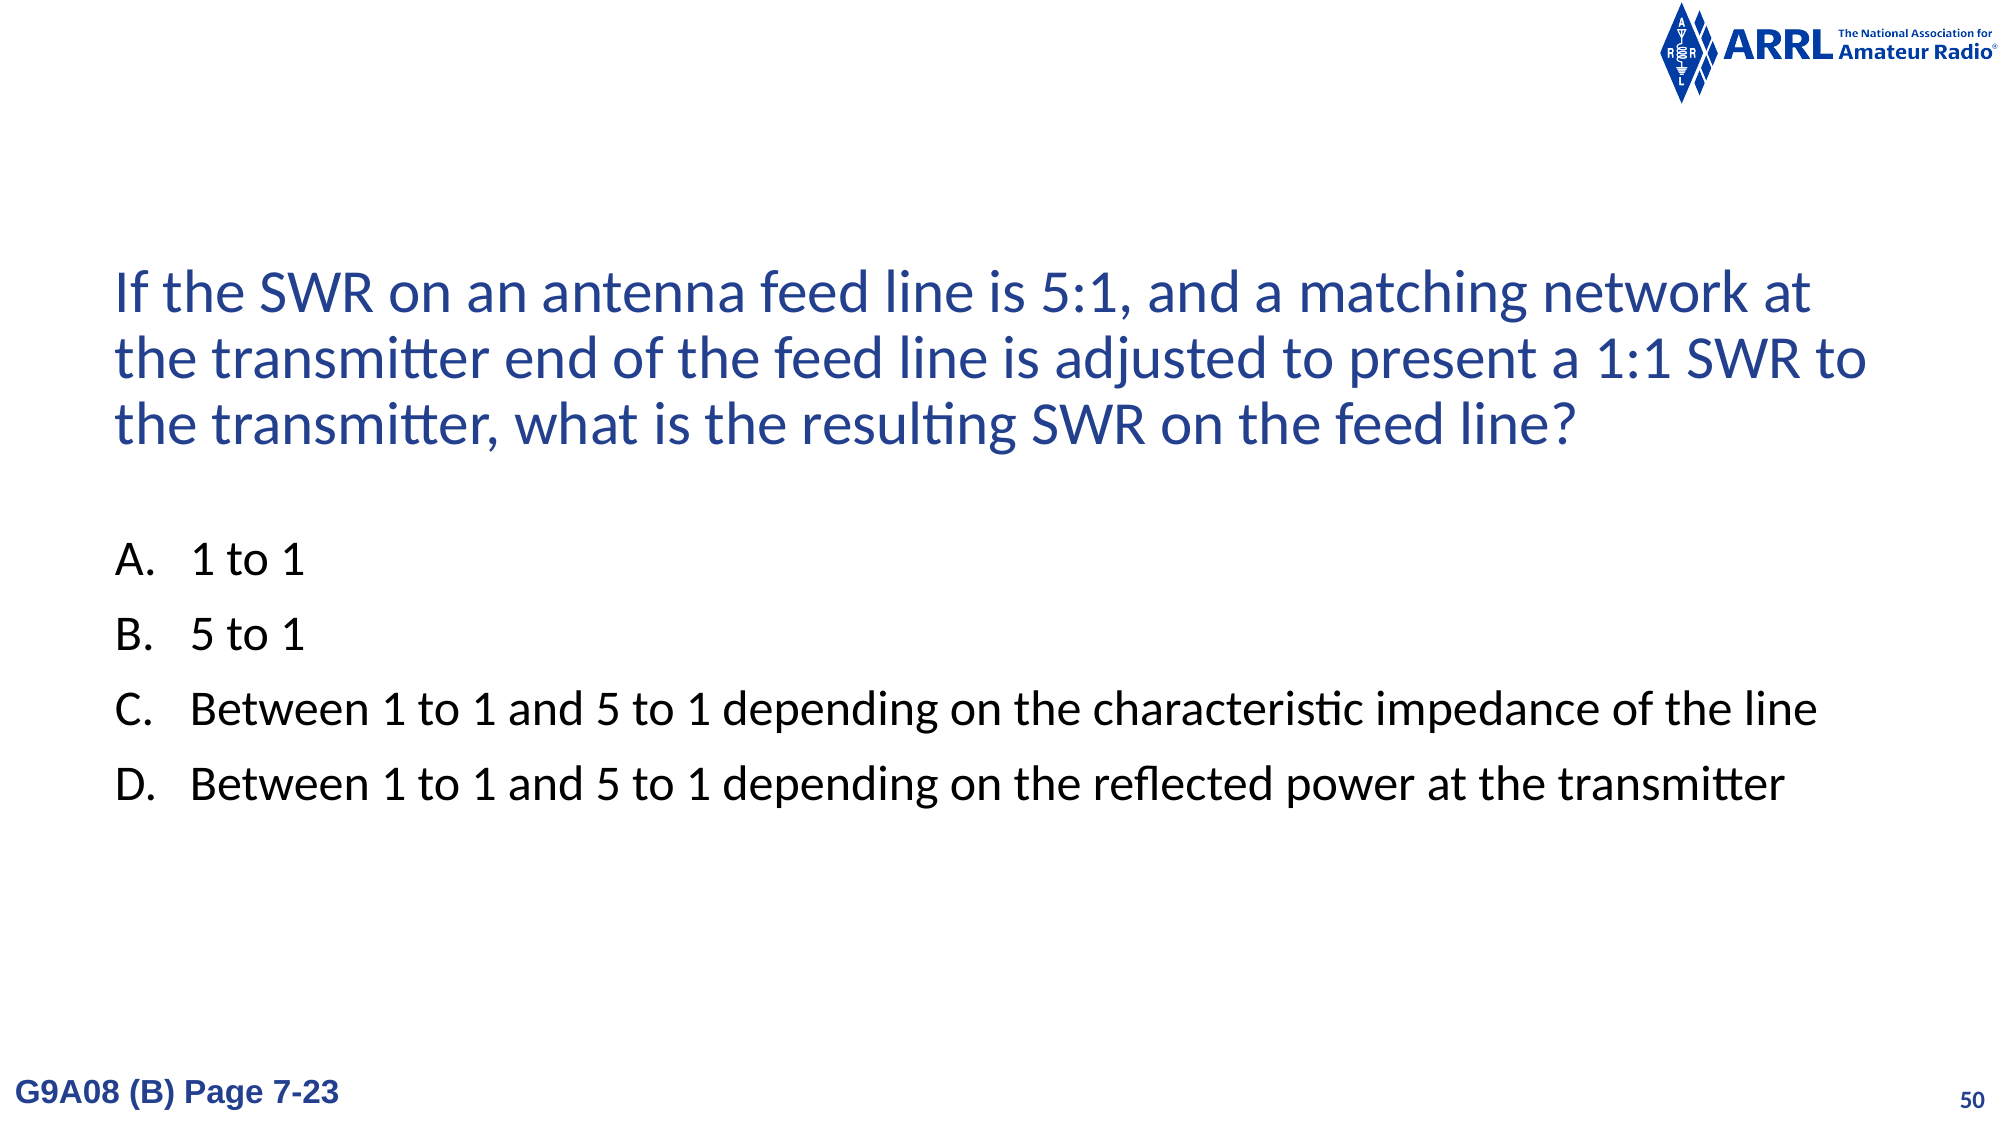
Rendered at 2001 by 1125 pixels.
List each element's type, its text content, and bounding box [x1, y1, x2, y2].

title If the SWR on an antenna feed line is 5:1, and a matching network at the transmitter end of the feed line is adjusted to present a 1:1 SWR to the transmitter, what is the resulting SWR on the feed line? [99, 249, 1900, 468]
text_box G9A08 (B) Page 7-23 [0, 1062, 1313, 1118]
picture [1658, 0, 1999, 106]
text_box 50 [1875, 1076, 2000, 1122]
list 1 to 1 5 to 1 Between 1 to 1 and 5 to 1 depending on the characteristic impedance of the line Between 1 to 1 and 5 to 1 depending on the reflected power at the transmitter [99, 525, 1900, 1005]
